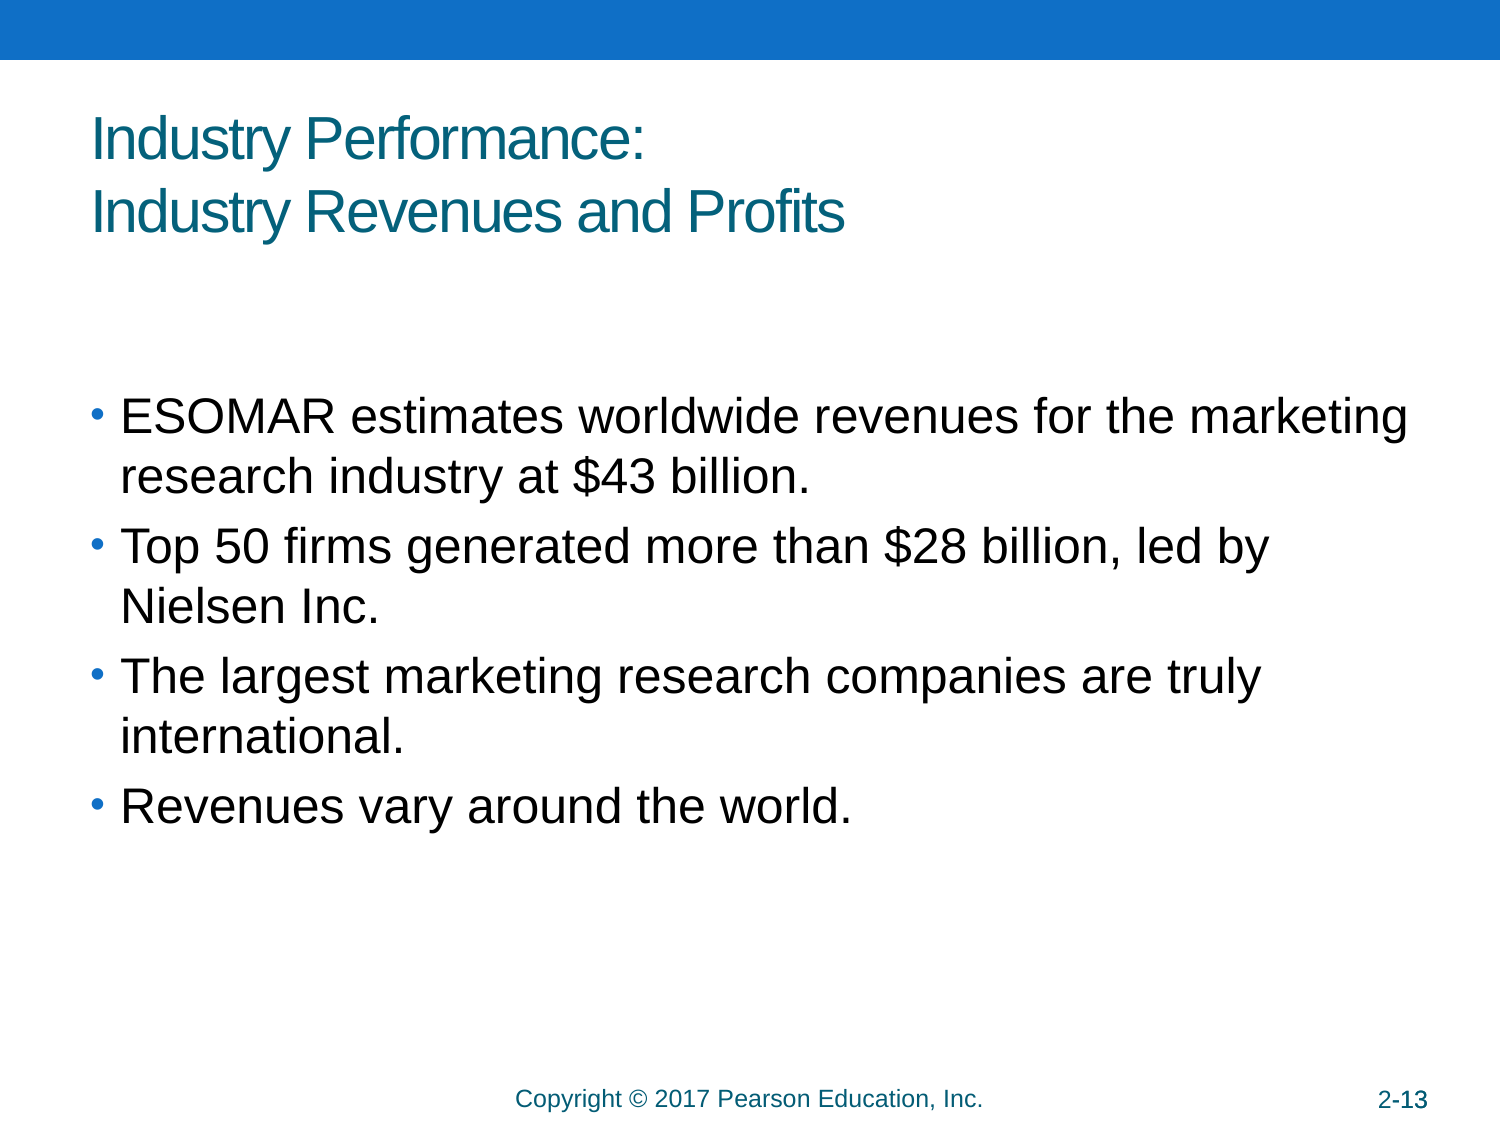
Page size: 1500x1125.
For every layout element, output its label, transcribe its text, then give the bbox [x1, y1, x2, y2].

slide_number 2-13 [1074, 1042, 1425, 1103]
list ESOMAR estimates worldwide revenues for the marketing research industry at $43 billion. Top 50 firms generated more than $28 billion, led by Nielsen Inc. The largest marketing research companies are truly international. Revenues vary around the world. [75, 376, 1425, 1125]
title Industry Performance: Industry Revenues and Profits [75, 90, 1425, 253]
